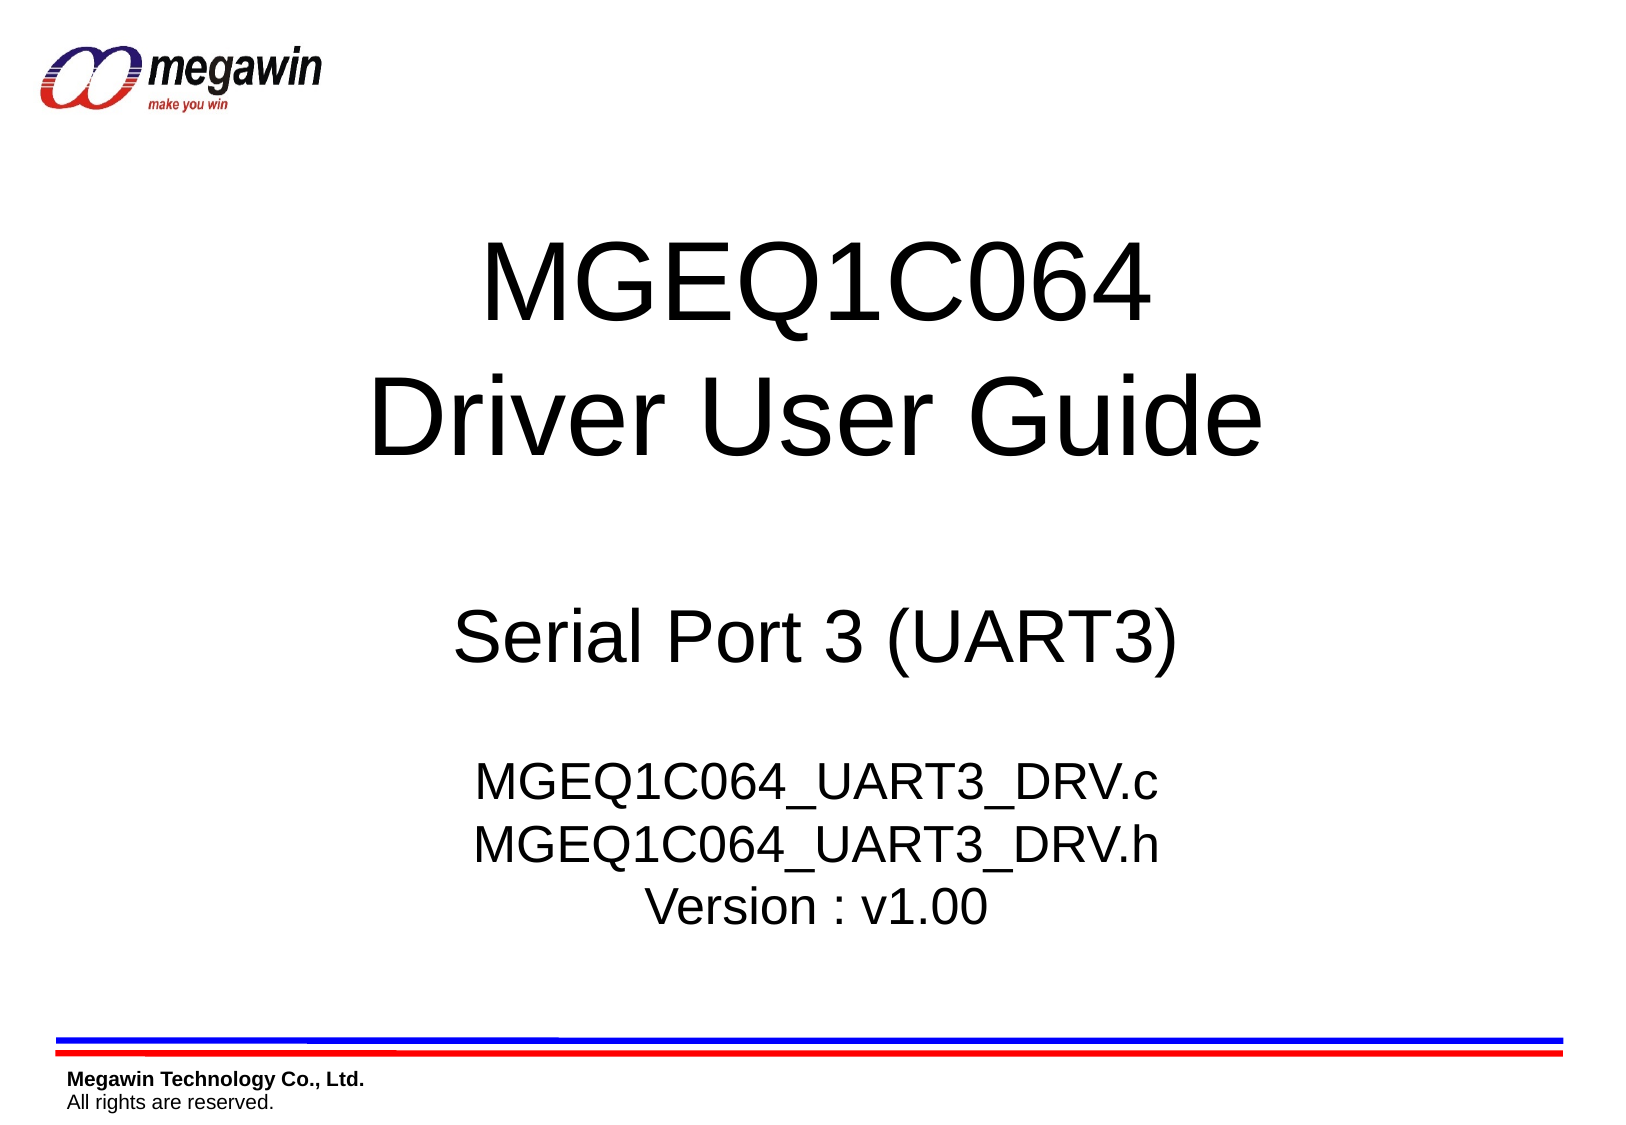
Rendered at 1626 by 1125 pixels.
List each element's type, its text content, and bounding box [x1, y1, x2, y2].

picture [33, 36, 328, 119]
text_box MGEQ1C064 Driver User Guide Serial Port 3 (UART3) MGEQ1C064_UART3_DRV.c MGEQ1C064_UART3_DRV.h Version : v1.00 [57, 200, 1576, 943]
